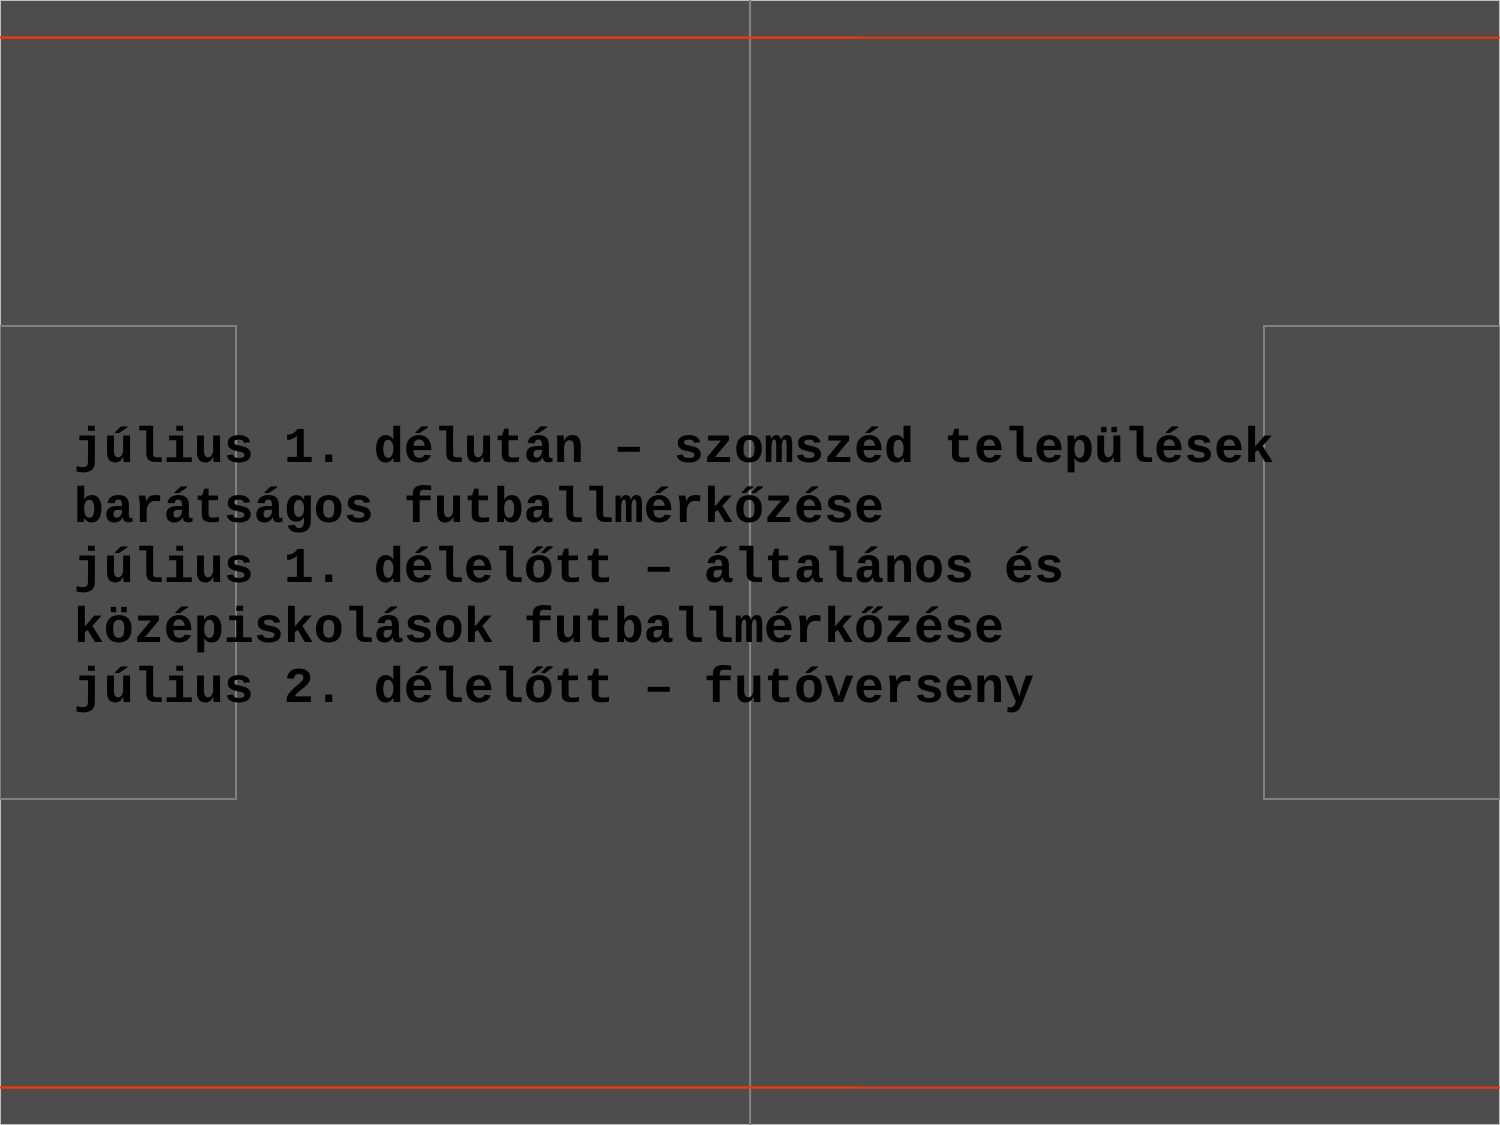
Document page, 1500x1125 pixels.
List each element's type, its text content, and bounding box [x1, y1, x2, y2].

text_box július 1. délután – szomszéd települések barátságos futballmérkőzése július 1. délelőtt – általános és középiskolások futballmérkőzése július 2. délelőtt – futóverseny [59, 405, 1421, 720]
